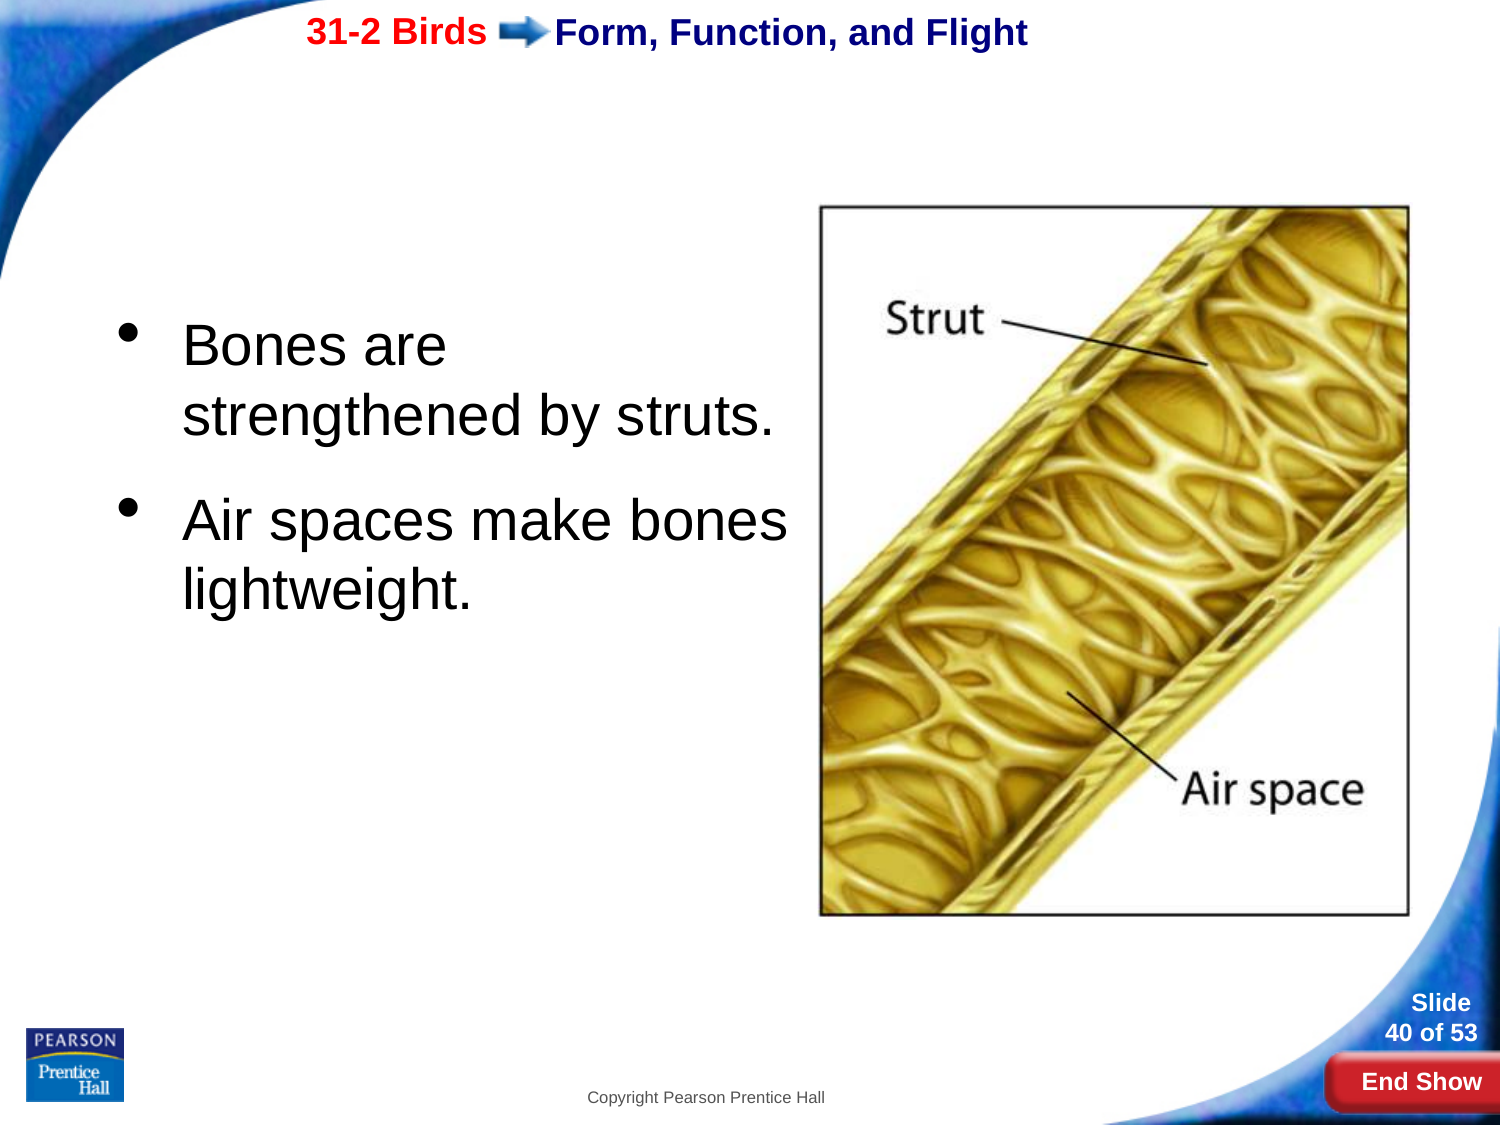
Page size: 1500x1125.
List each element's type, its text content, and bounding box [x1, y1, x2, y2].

footer Copyright Pearson Prentice Hall [468, 1078, 945, 1105]
picture [0, 0, 1500, 1125]
title Form, Function, and Flight [539, 0, 1209, 76]
list Bones are strengthened by struts. Air spaces make bones lightweight. [44, 179, 810, 976]
